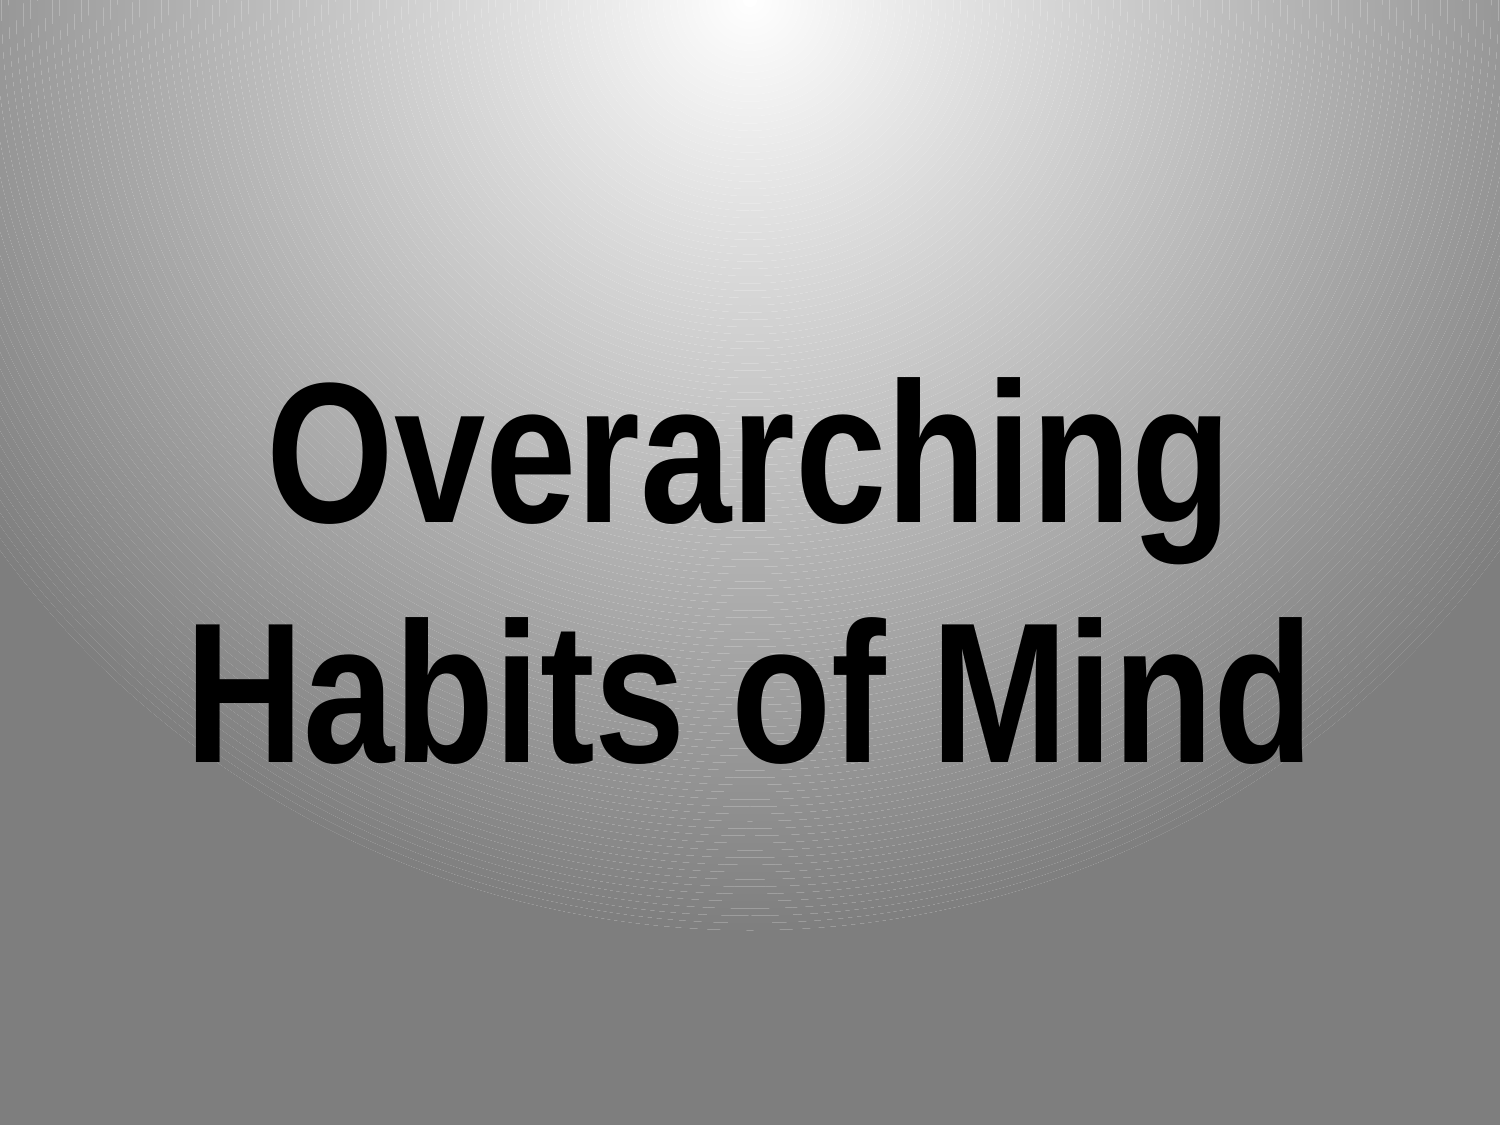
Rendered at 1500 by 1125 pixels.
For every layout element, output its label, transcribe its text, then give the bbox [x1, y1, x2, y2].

title Overarching Habits of Mind [112, 125, 1388, 1000]
